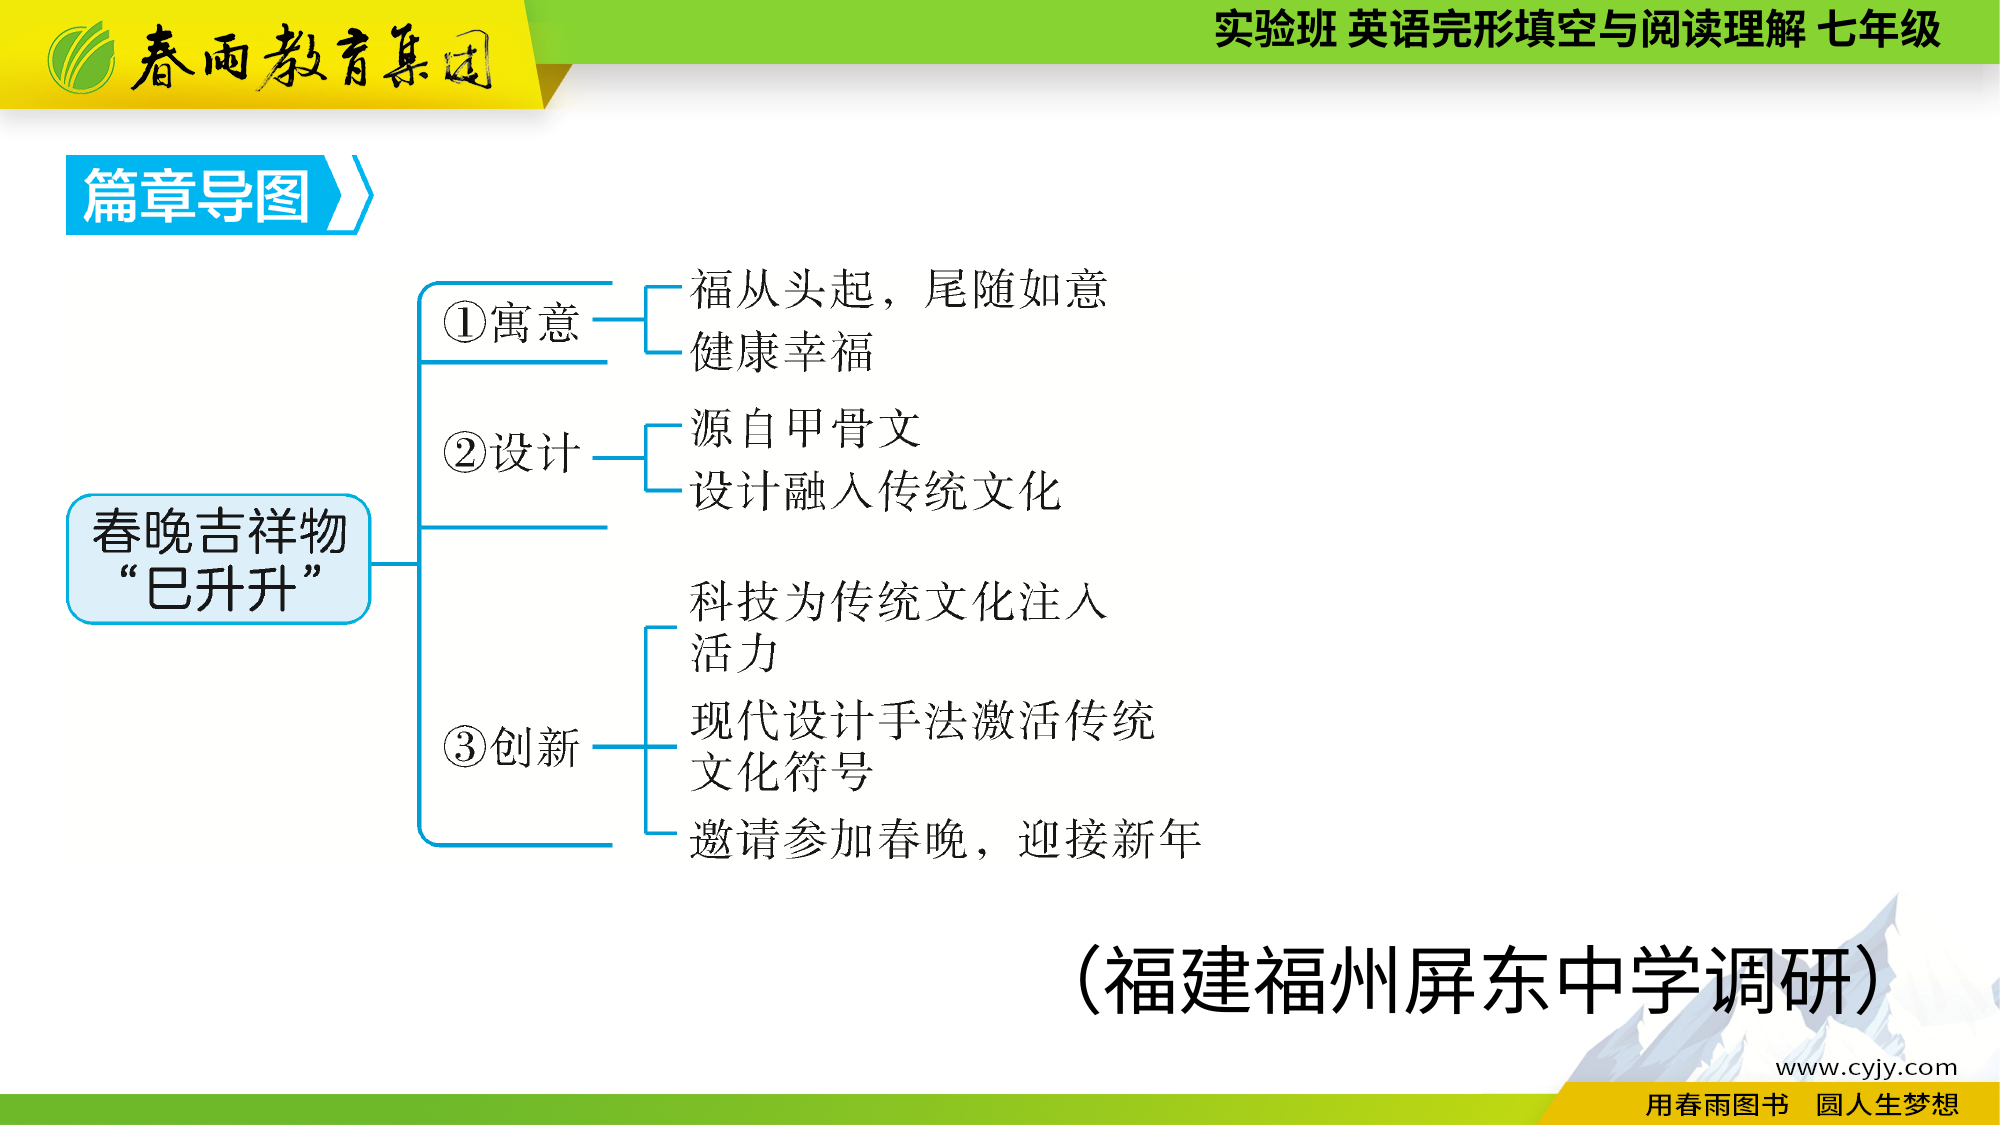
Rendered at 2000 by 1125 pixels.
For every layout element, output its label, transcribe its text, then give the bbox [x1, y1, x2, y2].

picture [0, 0, 2000, 1125]
text_box （福建福州屏东中学调研） [976, 881, 1944, 1032]
